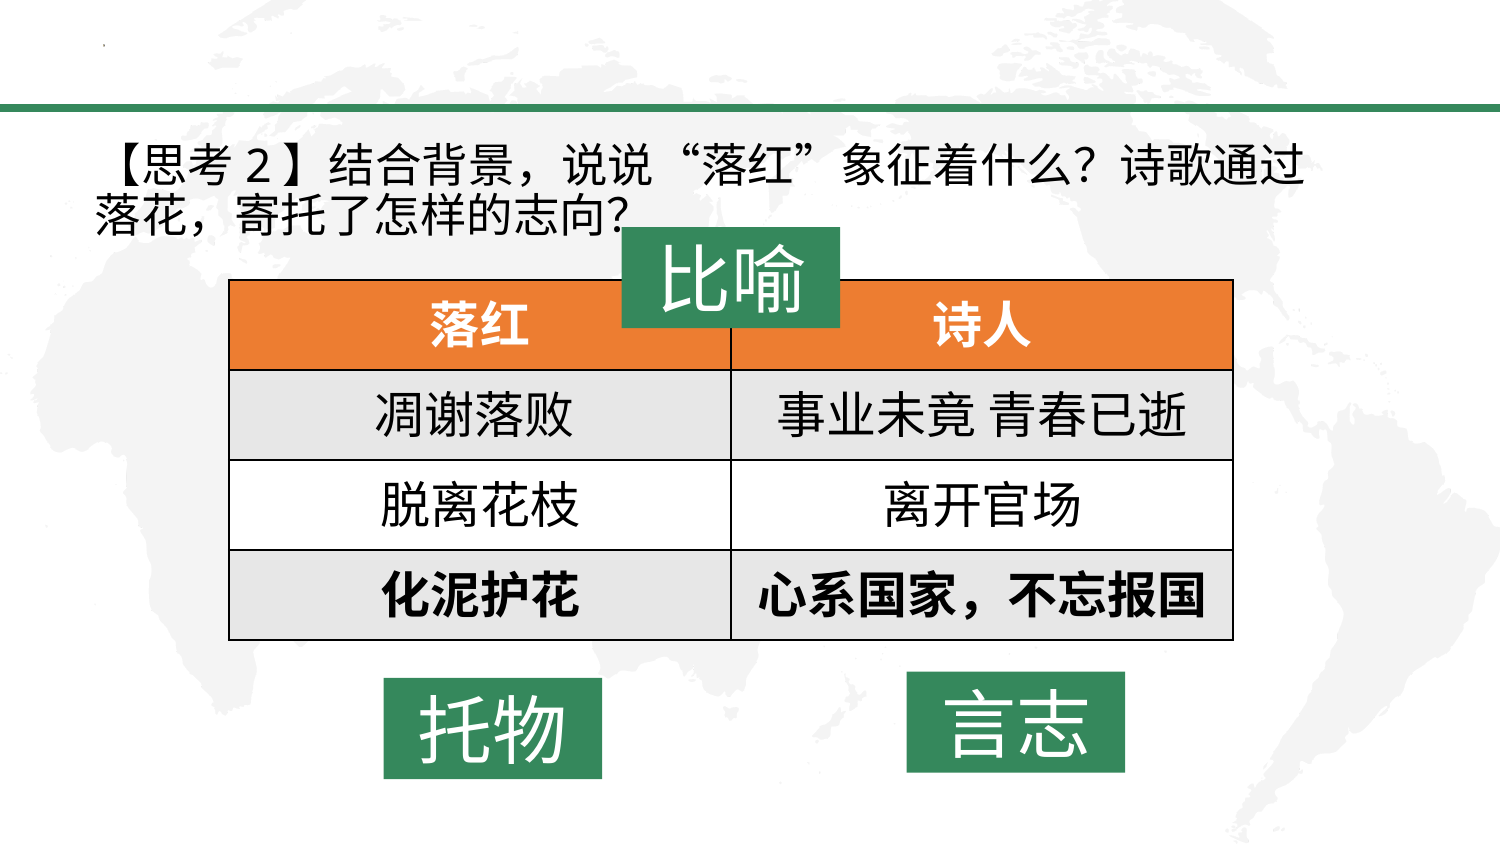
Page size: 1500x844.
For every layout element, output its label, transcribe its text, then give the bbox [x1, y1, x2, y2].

text_box 言志 [906, 671, 1126, 773]
table_header 诗人 [732, 281, 1232, 369]
text_box 比喻 [621, 227, 841, 329]
table_cell 离开官场 [732, 461, 1232, 549]
table_cell 凋谢落败 [230, 371, 730, 459]
table_cell 化泥护花 [230, 551, 730, 639]
list 【思考2】结合背景，说说“落红”象征着什么？诗歌通过落花，寄托了怎样的志向？ [83, 136, 1335, 249]
table_cell 心系国家，不忘报国 [732, 551, 1232, 639]
picture [0, 0, 1500, 104]
picture [0, 112, 1500, 844]
table_cell 脱离花枝 [230, 461, 730, 549]
table_header 落红 [230, 281, 730, 369]
table_cell 事业未竟 青春已逝 [732, 371, 1232, 459]
text_box 托物 [383, 677, 603, 780]
